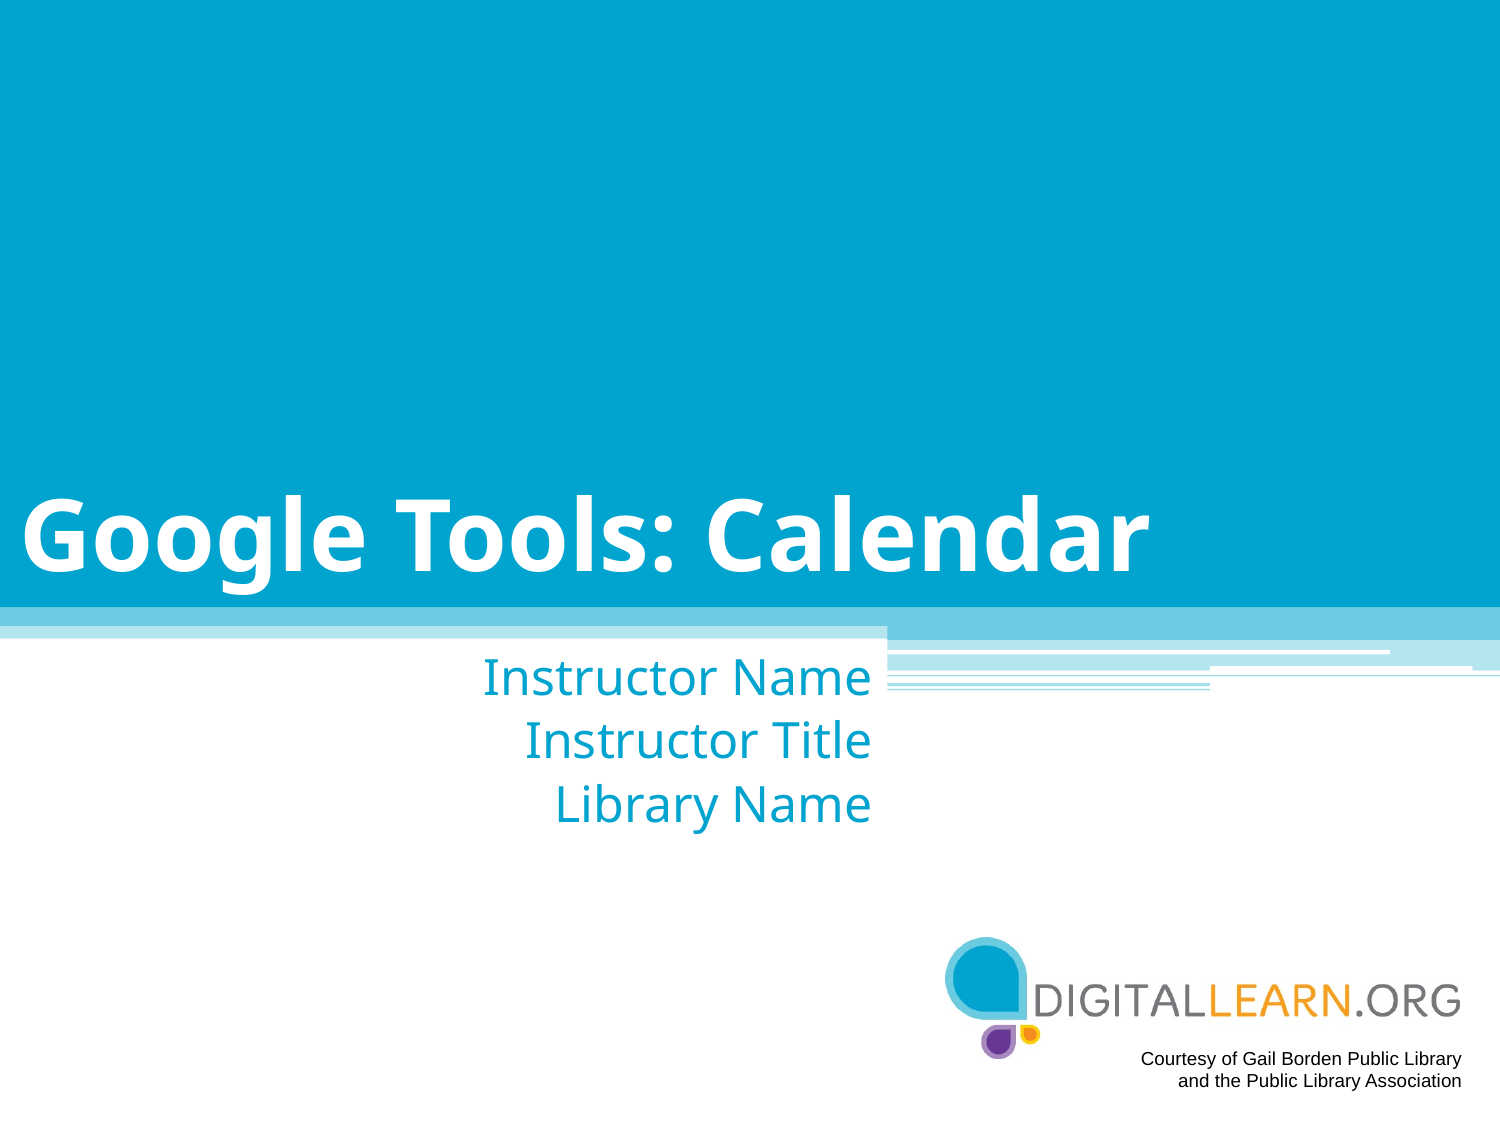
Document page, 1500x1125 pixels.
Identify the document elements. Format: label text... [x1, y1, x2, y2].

text_box Courtesy of Gail Borden Public Library and the Public Library Association [726, 1038, 1477, 1099]
picture [945, 937, 1460, 1059]
title Google Tools: Calendar [4, 437, 1407, 600]
subtitle Instructor Name Instructor Title Library Name [4, 637, 888, 838]
